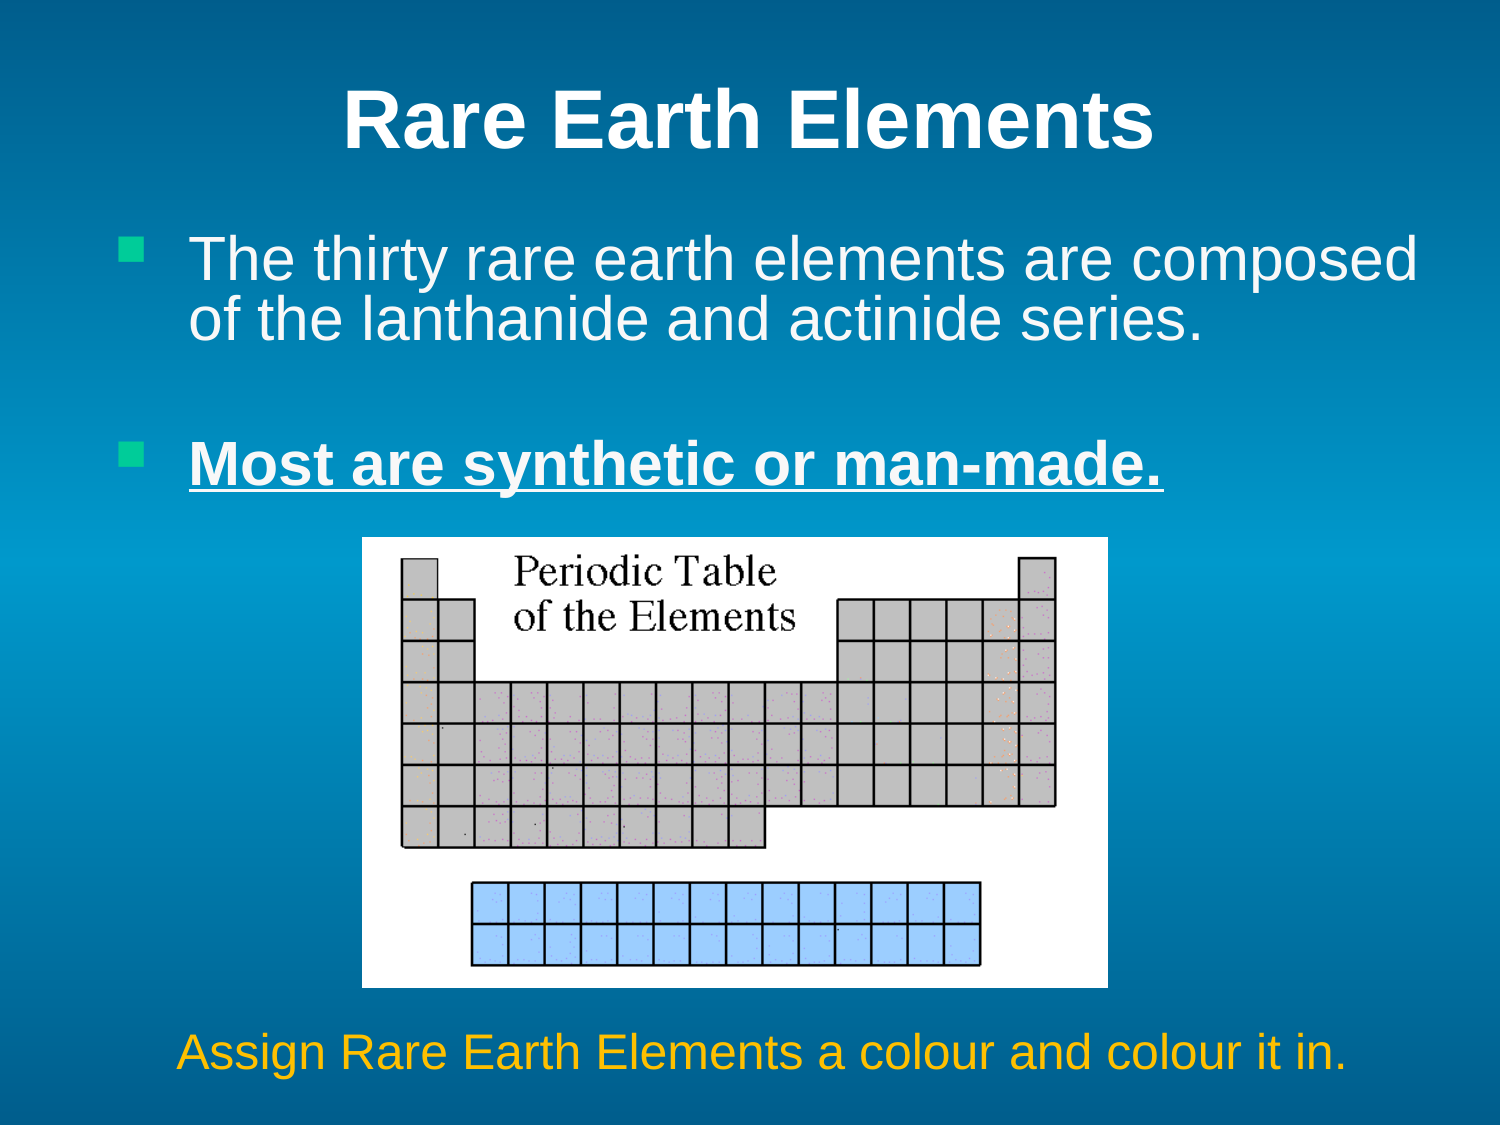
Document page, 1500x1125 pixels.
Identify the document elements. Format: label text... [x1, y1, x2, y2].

list The thirty rare earth elements are composed of the lanthanide and actinide series. Most are synthetic or man-made. [99, 224, 1500, 901]
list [362, 537, 1108, 988]
text_box Assign Rare Earth Elements a colour and colour it in. [24, 1012, 1500, 1088]
title Rare Earth Elements [162, 49, 1337, 173]
